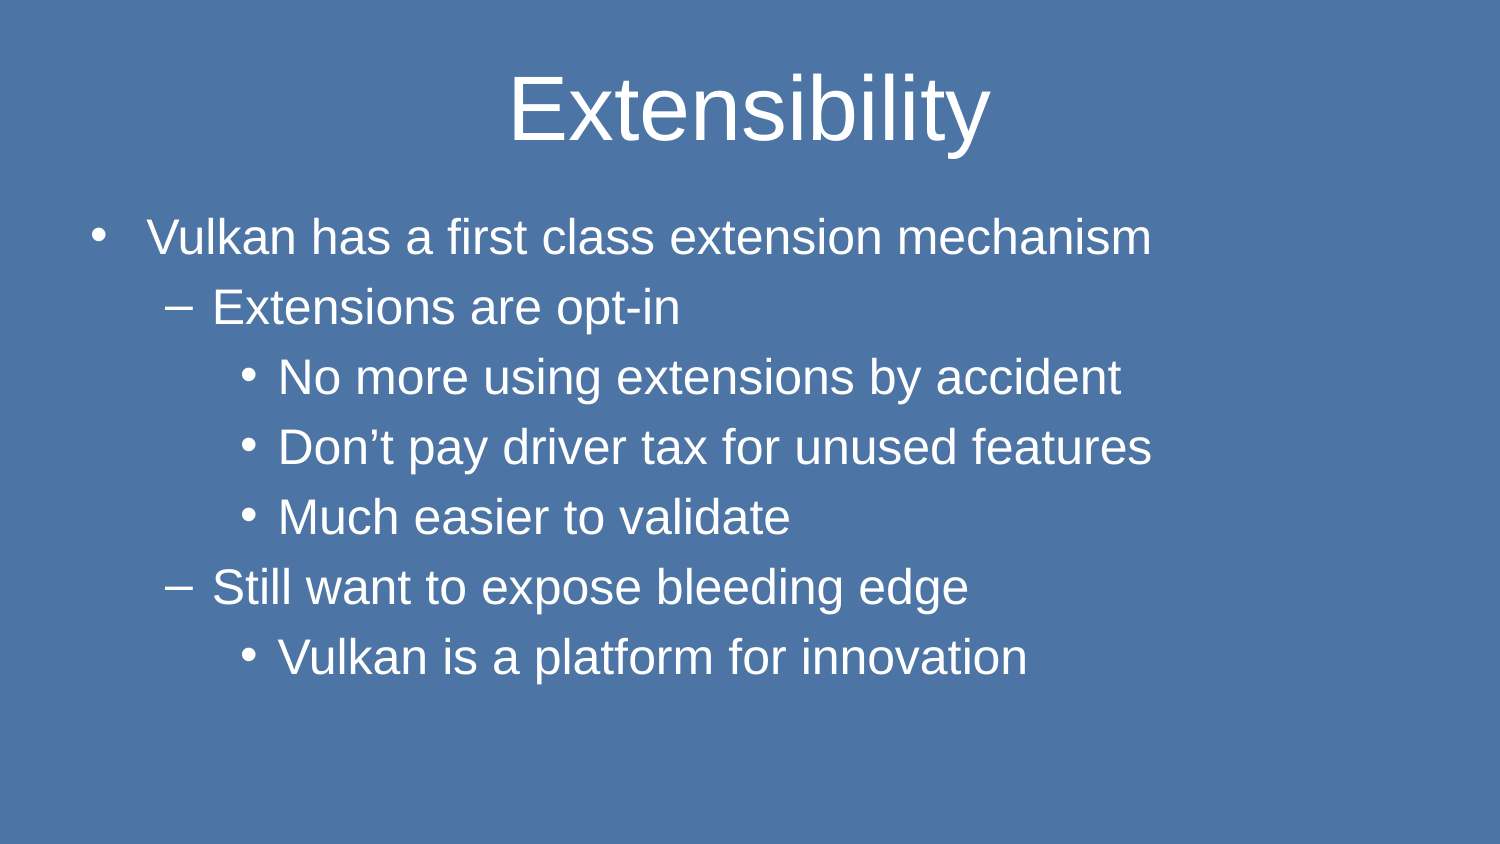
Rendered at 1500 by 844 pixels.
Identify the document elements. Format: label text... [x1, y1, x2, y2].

title Extensibility [75, 33, 1425, 175]
list Vulkan has a first class extension mechanism Extensions are opt-in No more using extensions by accident Don’t pay driver tax for unused features Much easier to validate Still want to expose bleeding edge Vulkan is a platform for innovation [75, 196, 1425, 754]
